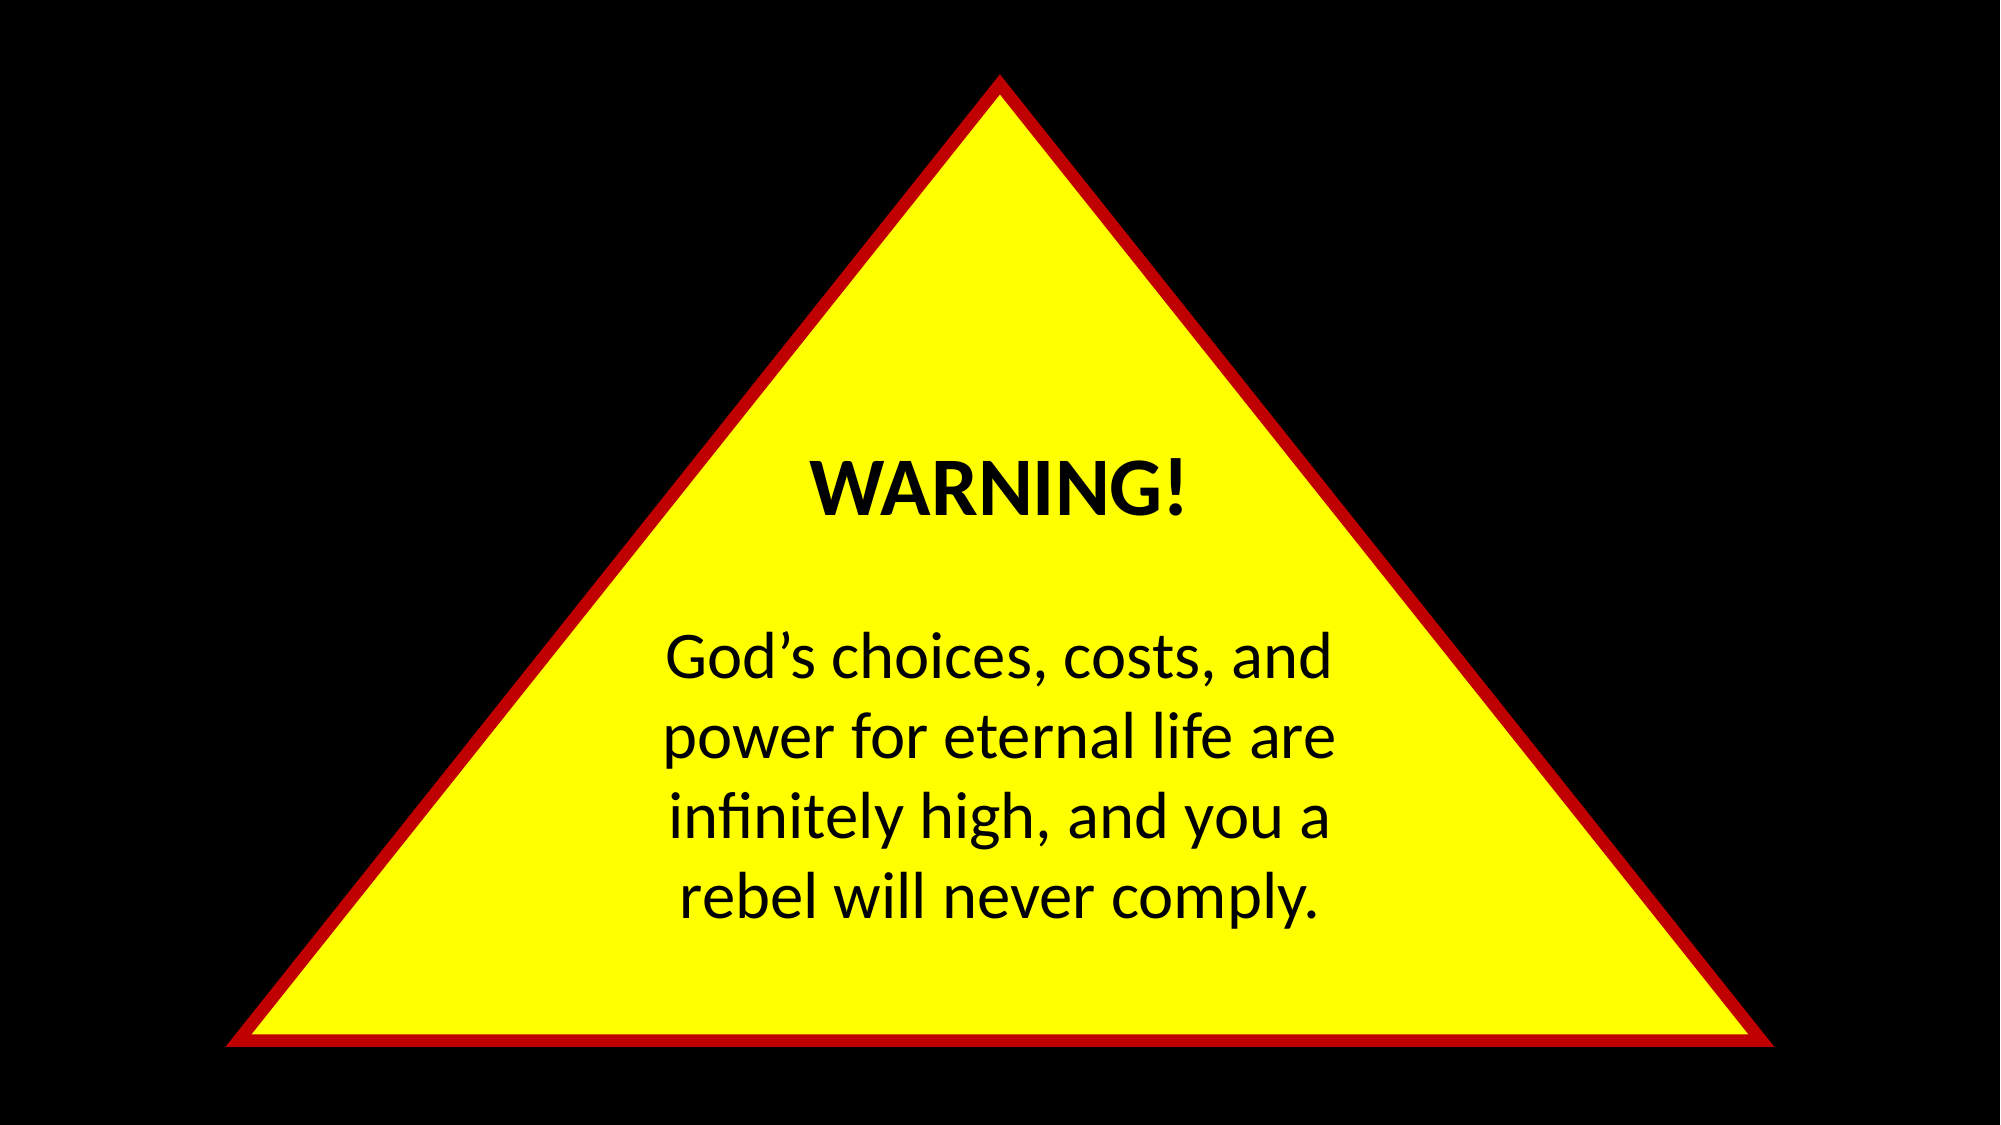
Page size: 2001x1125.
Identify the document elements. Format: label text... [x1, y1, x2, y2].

text_box WARNING! God’s choices, costs, and power for eternal life are infinitely high, and you a rebel will never comply. [236, 82, 1764, 1042]
